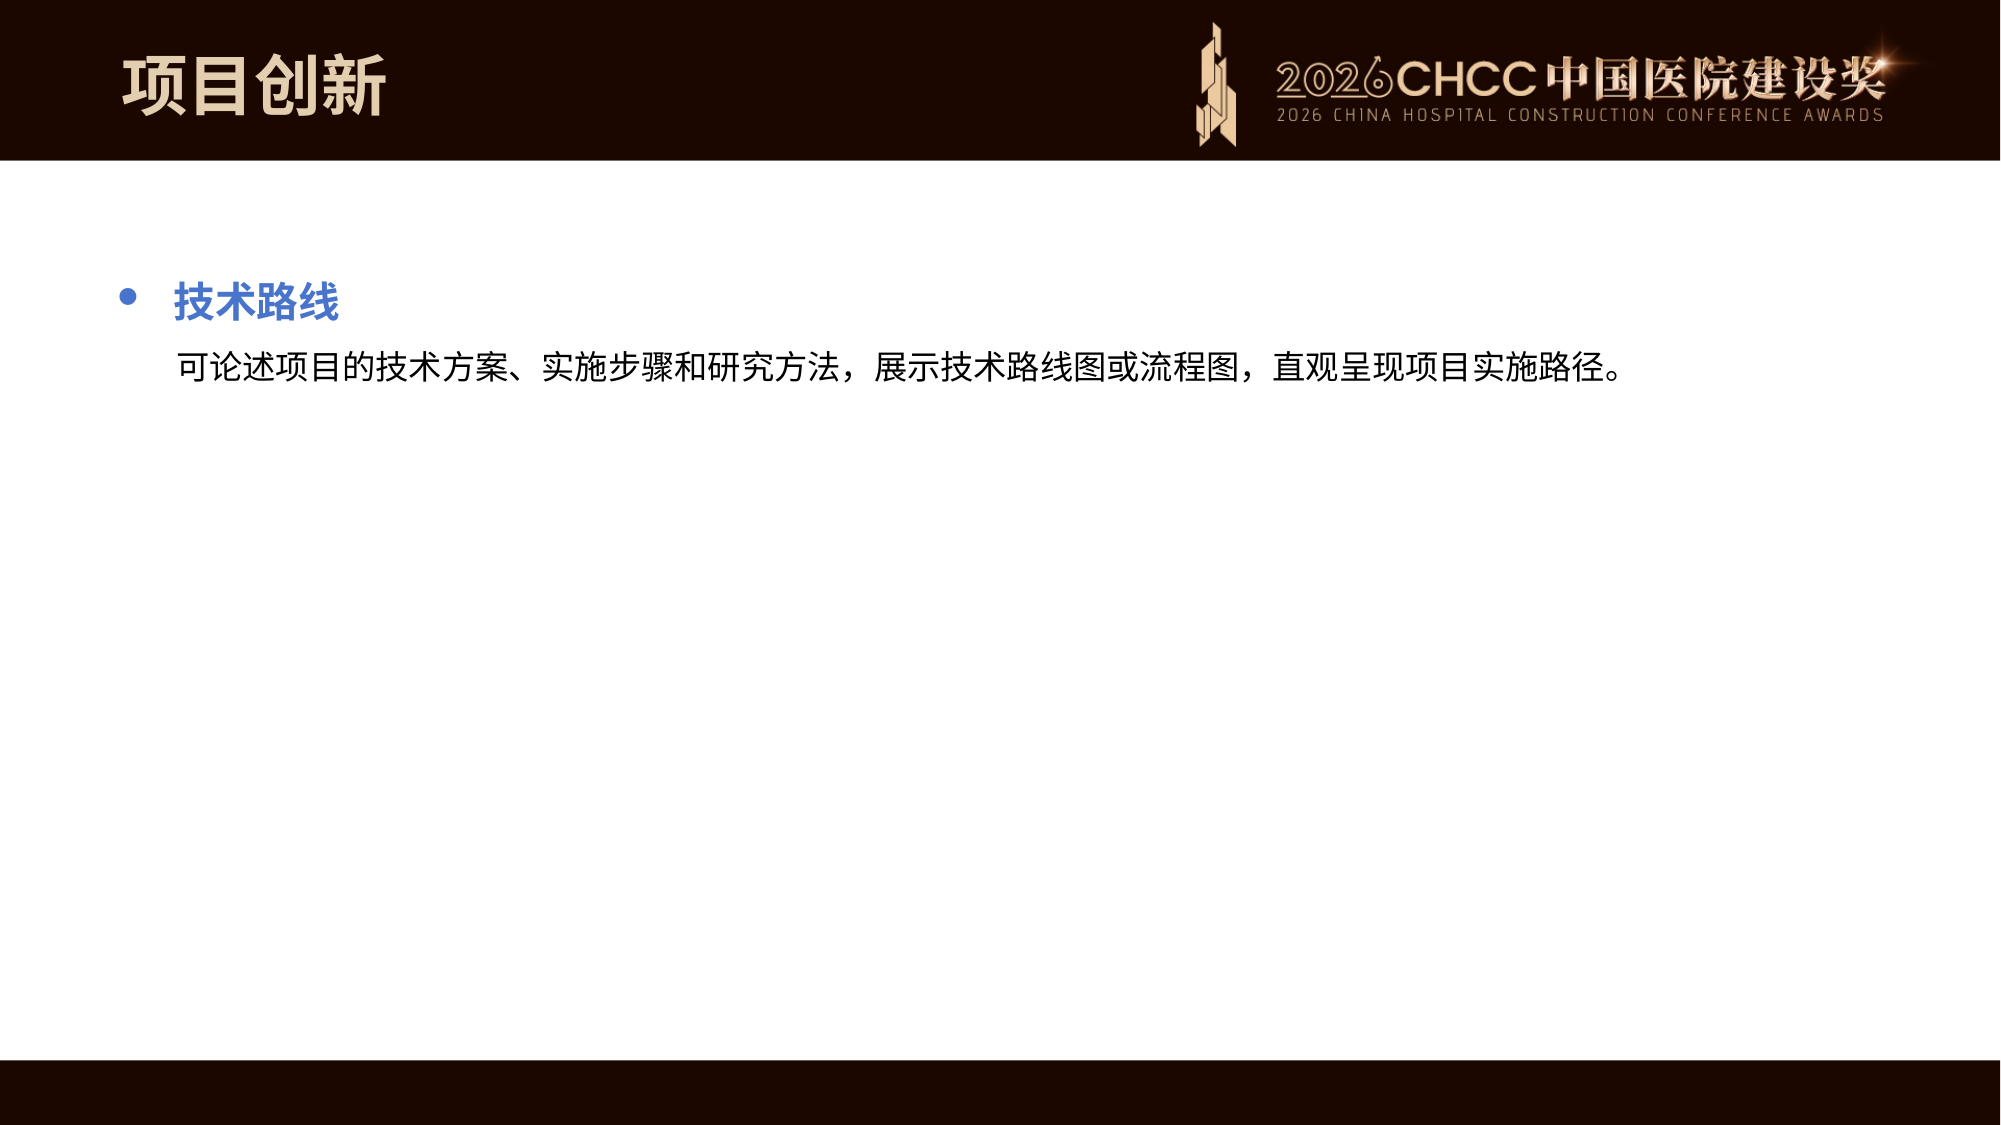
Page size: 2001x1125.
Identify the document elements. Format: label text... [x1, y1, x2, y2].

text_box 项目创新 [106, 36, 563, 132]
text_box 技术路线 [117, 244, 934, 327]
text_box 可论述项目的技术方案、实施步骤和研究方法，展示技术路线图或流程图，直观呈现项目实施路径。 [117, 326, 1817, 457]
picture [0, 0, 2001, 1125]
